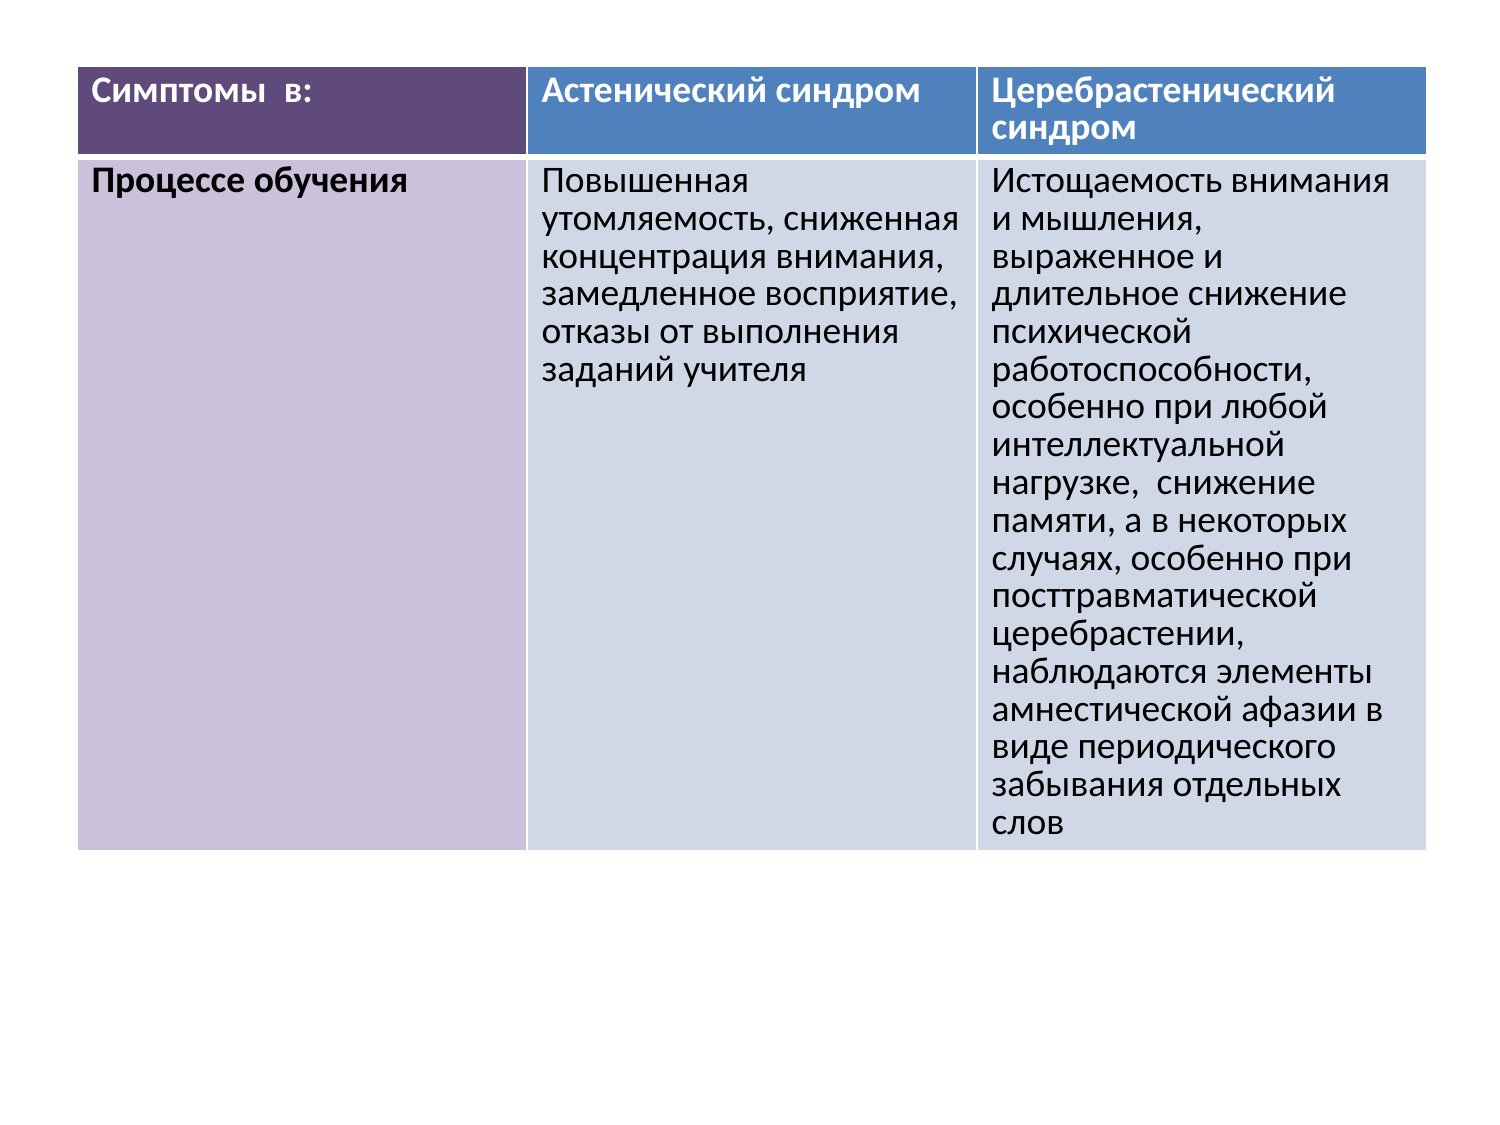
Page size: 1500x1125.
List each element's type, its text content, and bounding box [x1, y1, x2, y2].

table_cell Процессе обучения [78, 160, 526, 850]
table_cell Истощаемость внимания и мышления, выраженное и длительное снижение психической работоспособности, особенно при любой интеллектуальной нагрузке, снижение памяти, а в некоторых случаях, особенно при посттравматической церебрастении, наблюдаются элементы амнестической афазии в виде периодического забывания отдельных слов [978, 160, 1426, 850]
table_cell Повышенная утомляемость, сниженная концентрация внимания, замедленное восприятие, отказы от выполнения заданий учителя [528, 160, 976, 850]
table_header Астенический синдром [528, 67, 976, 154]
table_header Симптомы в: [78, 67, 526, 154]
table_header Церебрастенический синдром [978, 67, 1426, 154]
